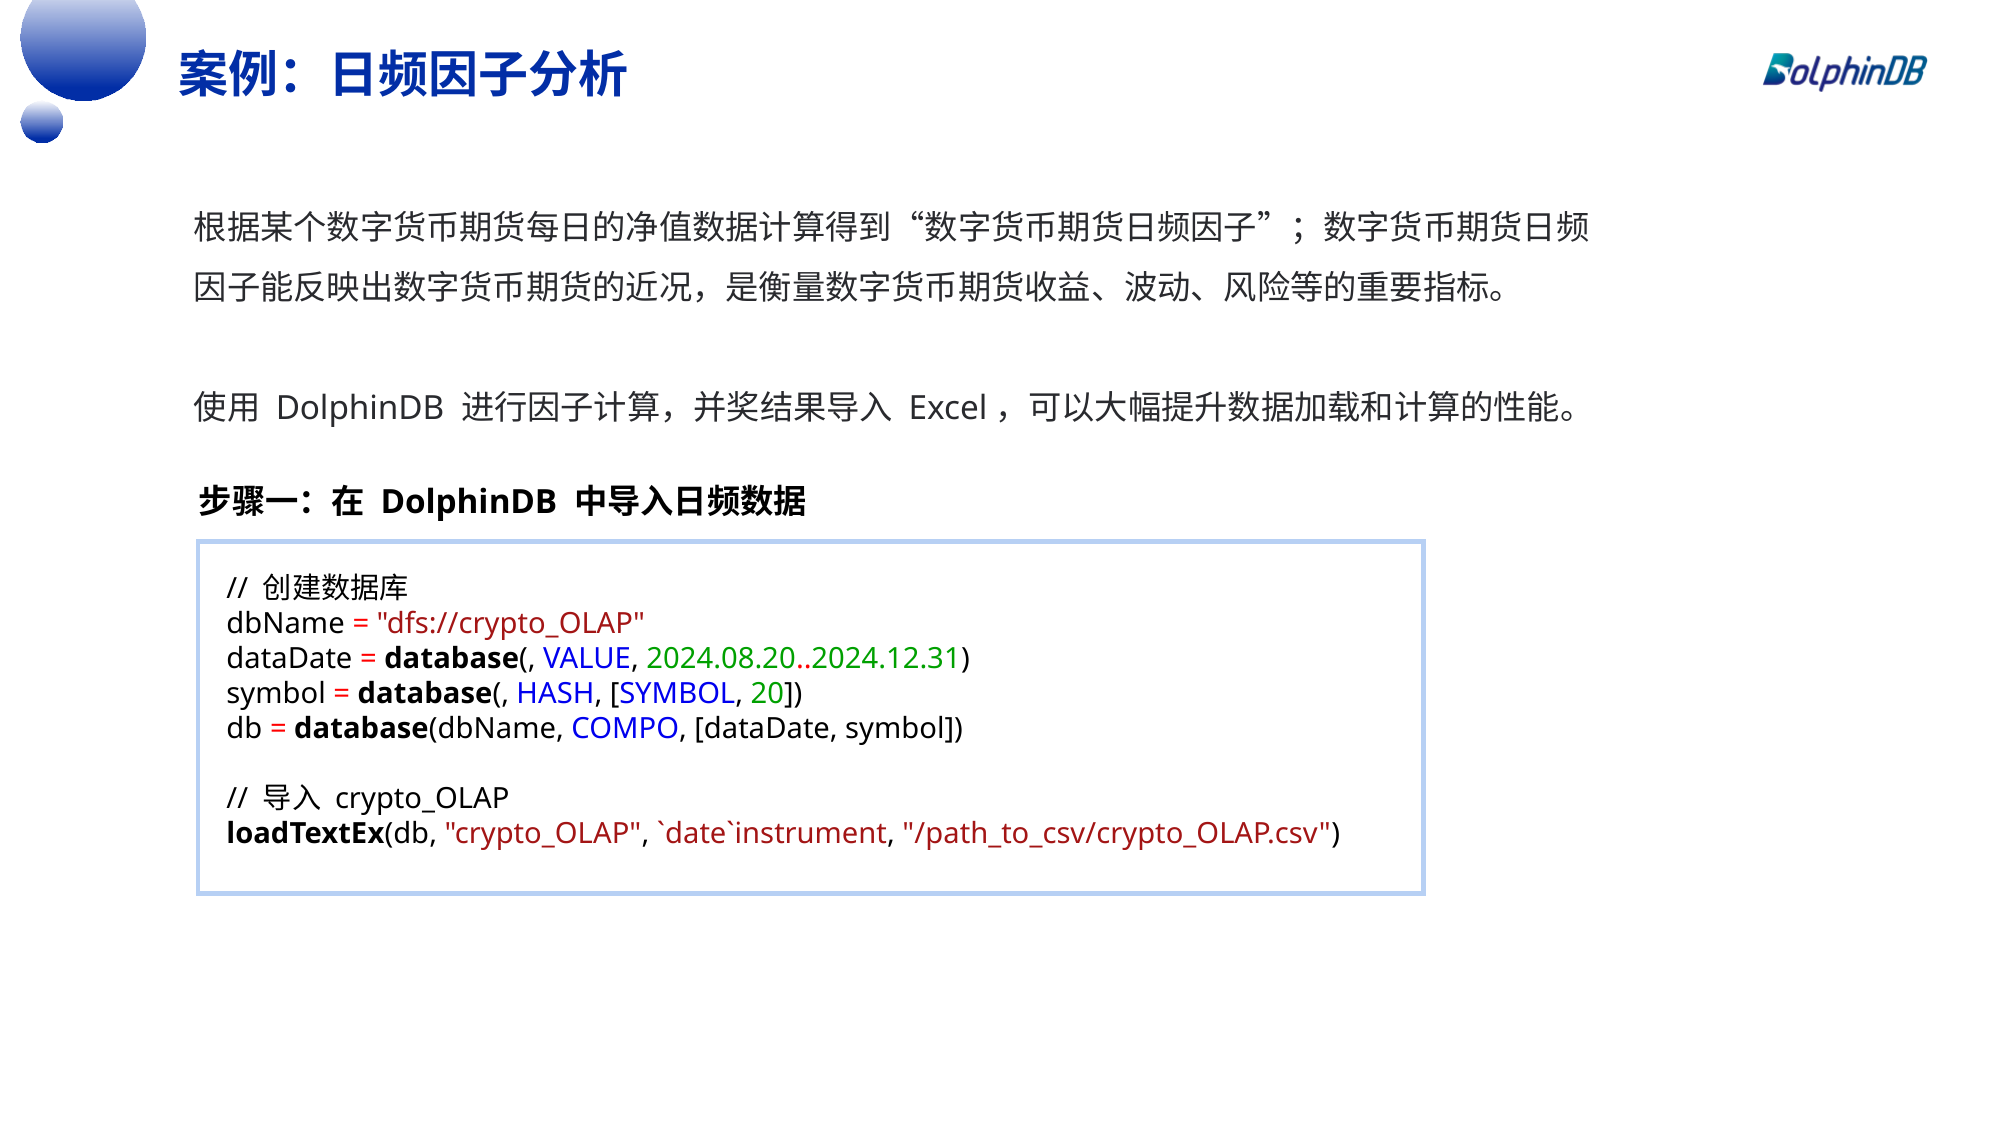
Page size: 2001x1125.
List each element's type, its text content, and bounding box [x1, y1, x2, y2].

text_box [19, 0, 147, 102]
text_box 根据某个数字货币期货每日的净值数据计算得到“数字货币期货日频因子”；数字货币期货日频因子能反映出数字货币期货的近况，是衡量数字货币期货收益、波动、风险等的重要指标。 使用 DolphinDB 进行因子计算，并奖结果导入 Excel，可以大幅提升数据加载和计算的性能。 [179, 179, 1627, 434]
text_box 步骤一：在 DolphinDB 中导入日频数据 [184, 473, 1030, 528]
picture [1755, 47, 1929, 93]
text_box [19, 99, 64, 144]
text_box 案例：日频因子分析 [163, 35, 1545, 110]
text_box [197, 541, 1424, 894]
